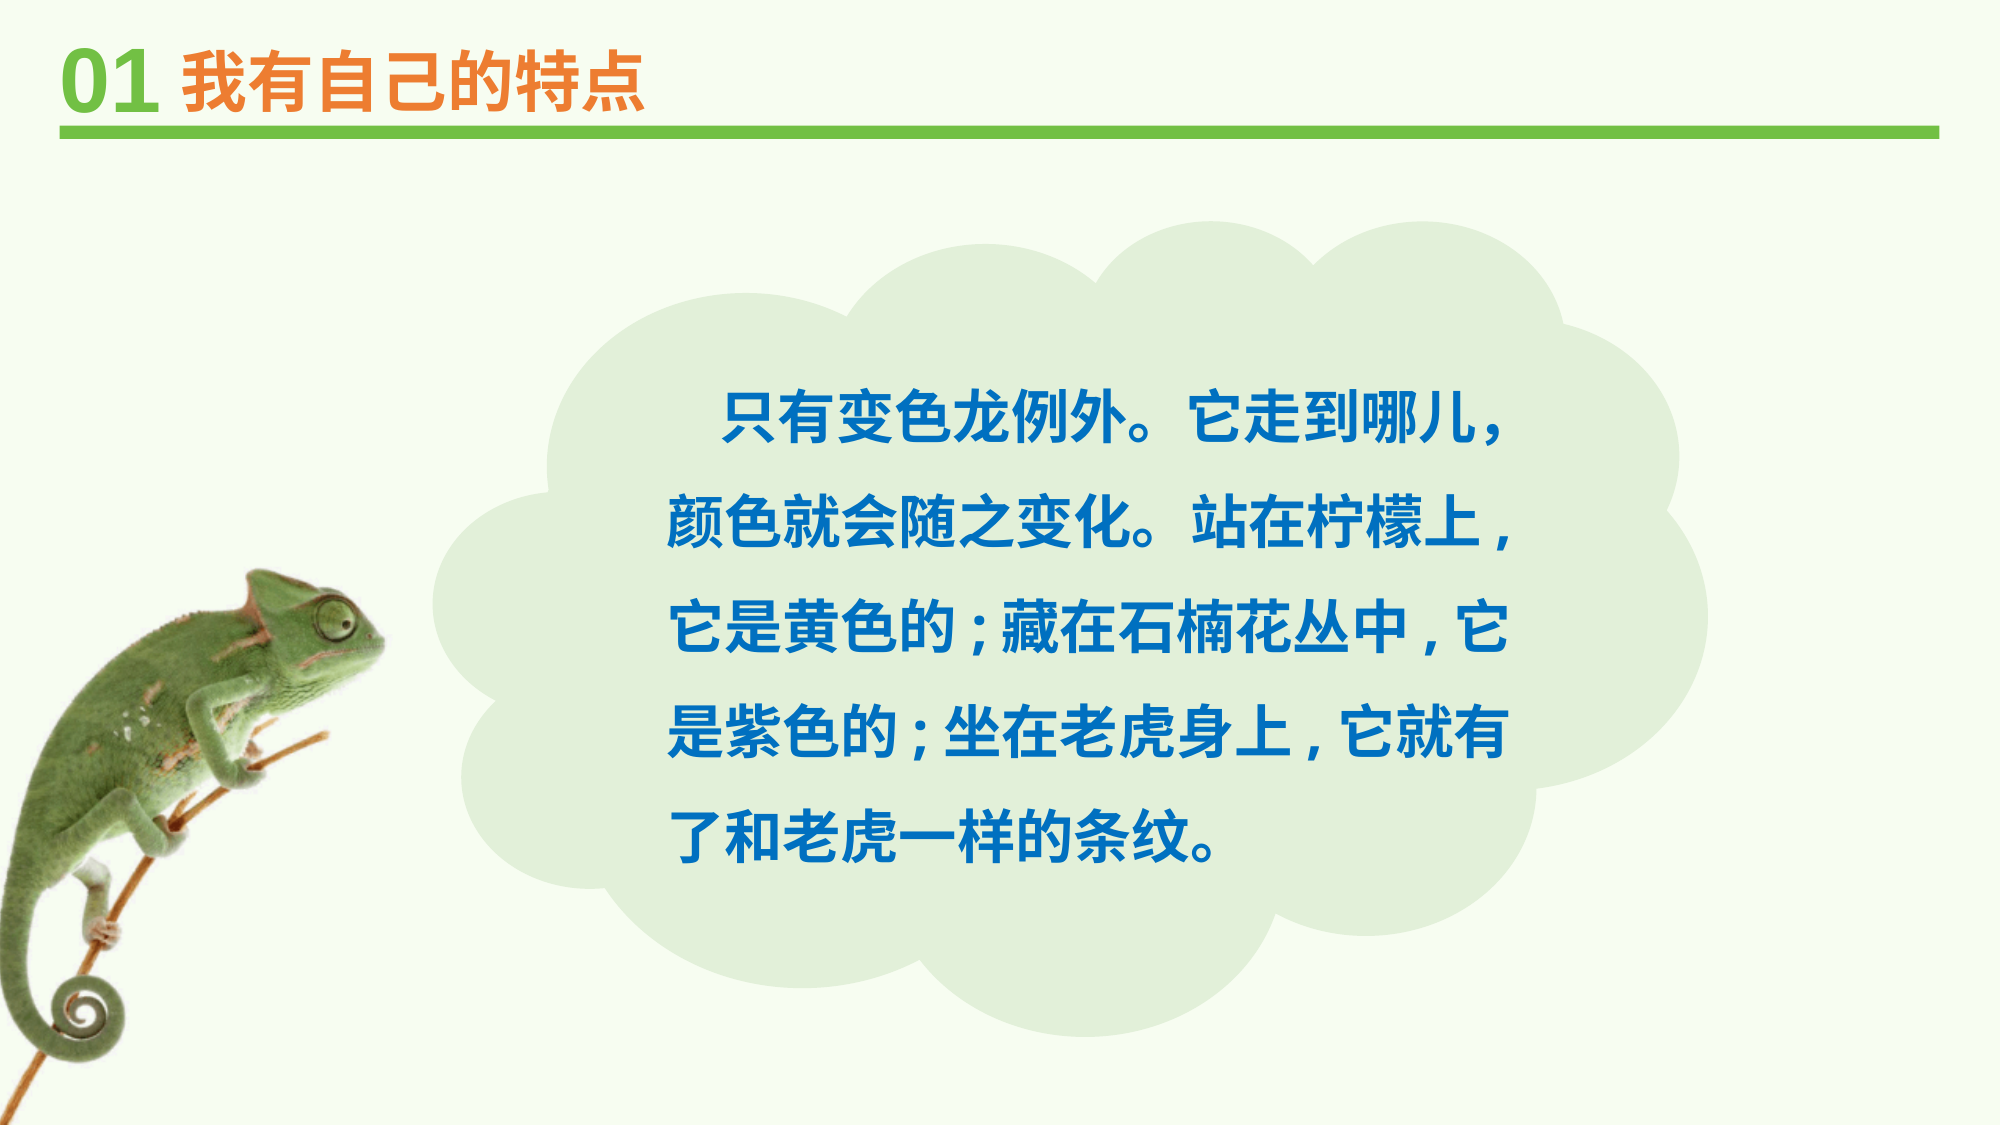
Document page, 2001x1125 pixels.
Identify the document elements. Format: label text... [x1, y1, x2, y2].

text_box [433, 218, 1708, 1034]
picture [0, 539, 432, 1125]
text_box 我有自己的特点 [165, 32, 741, 125]
text_box [59, 125, 1940, 140]
text_box 01 [59, 24, 161, 125]
